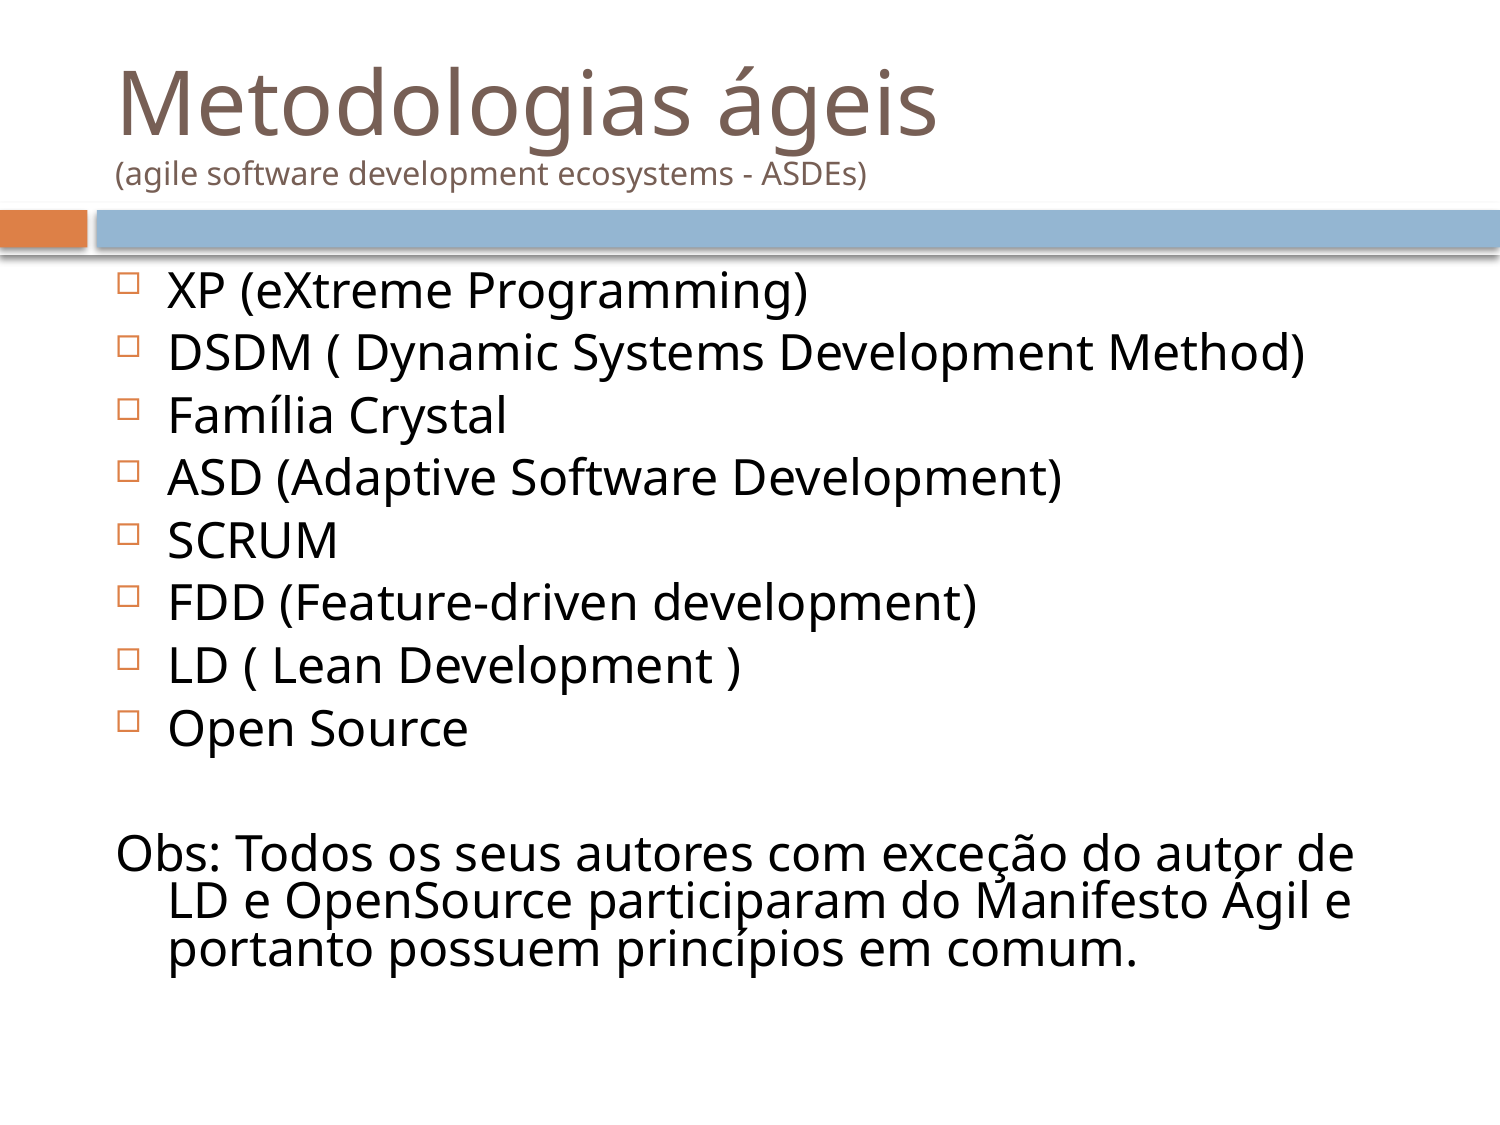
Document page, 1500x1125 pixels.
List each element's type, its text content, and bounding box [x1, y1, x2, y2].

title Metodologias ágeis (agile software development ecosystems - ASDEs) [100, 37, 1438, 200]
list XP (eXtreme Programming) DSDM ( Dynamic Systems Development Method) Família Crystal ASD (Adaptive Software Development) SCRUM FDD (Feature-driven development) LD ( Lean Development ) Open Source Obs: Todos os seus autores com exceção do autor de LD e OpenSource participaram do Manifesto Ágil e portanto possuem princípios em comum. [100, 262, 1438, 1063]
